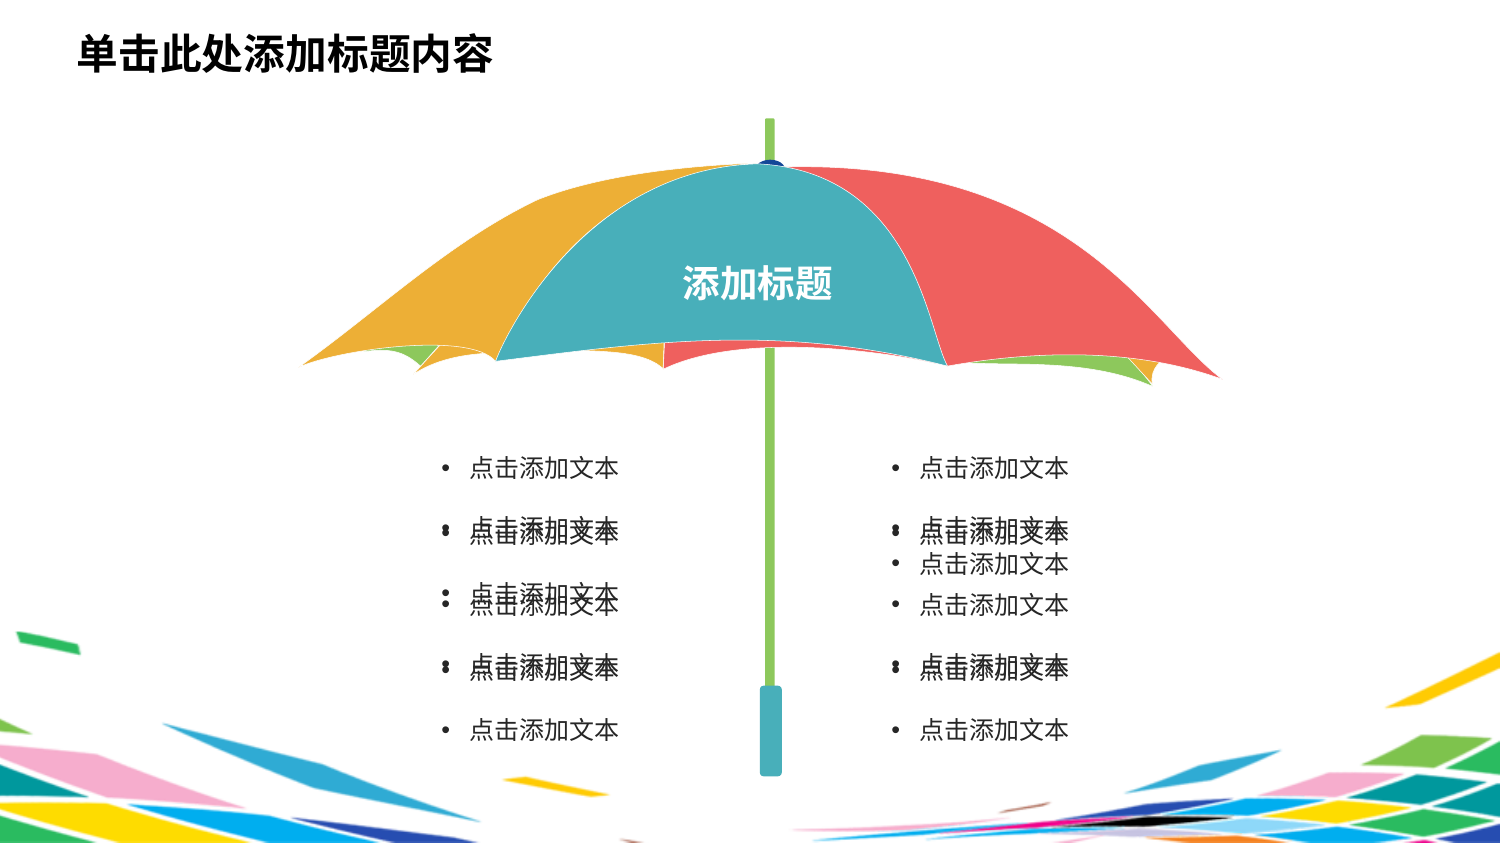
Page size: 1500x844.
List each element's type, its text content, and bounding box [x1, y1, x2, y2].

picture [0, 514, 1500, 843]
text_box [298, 117, 1223, 777]
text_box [426, 445, 644, 724]
text_box 单击此处添加标题内容 [61, 20, 586, 86]
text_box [876, 445, 1104, 724]
